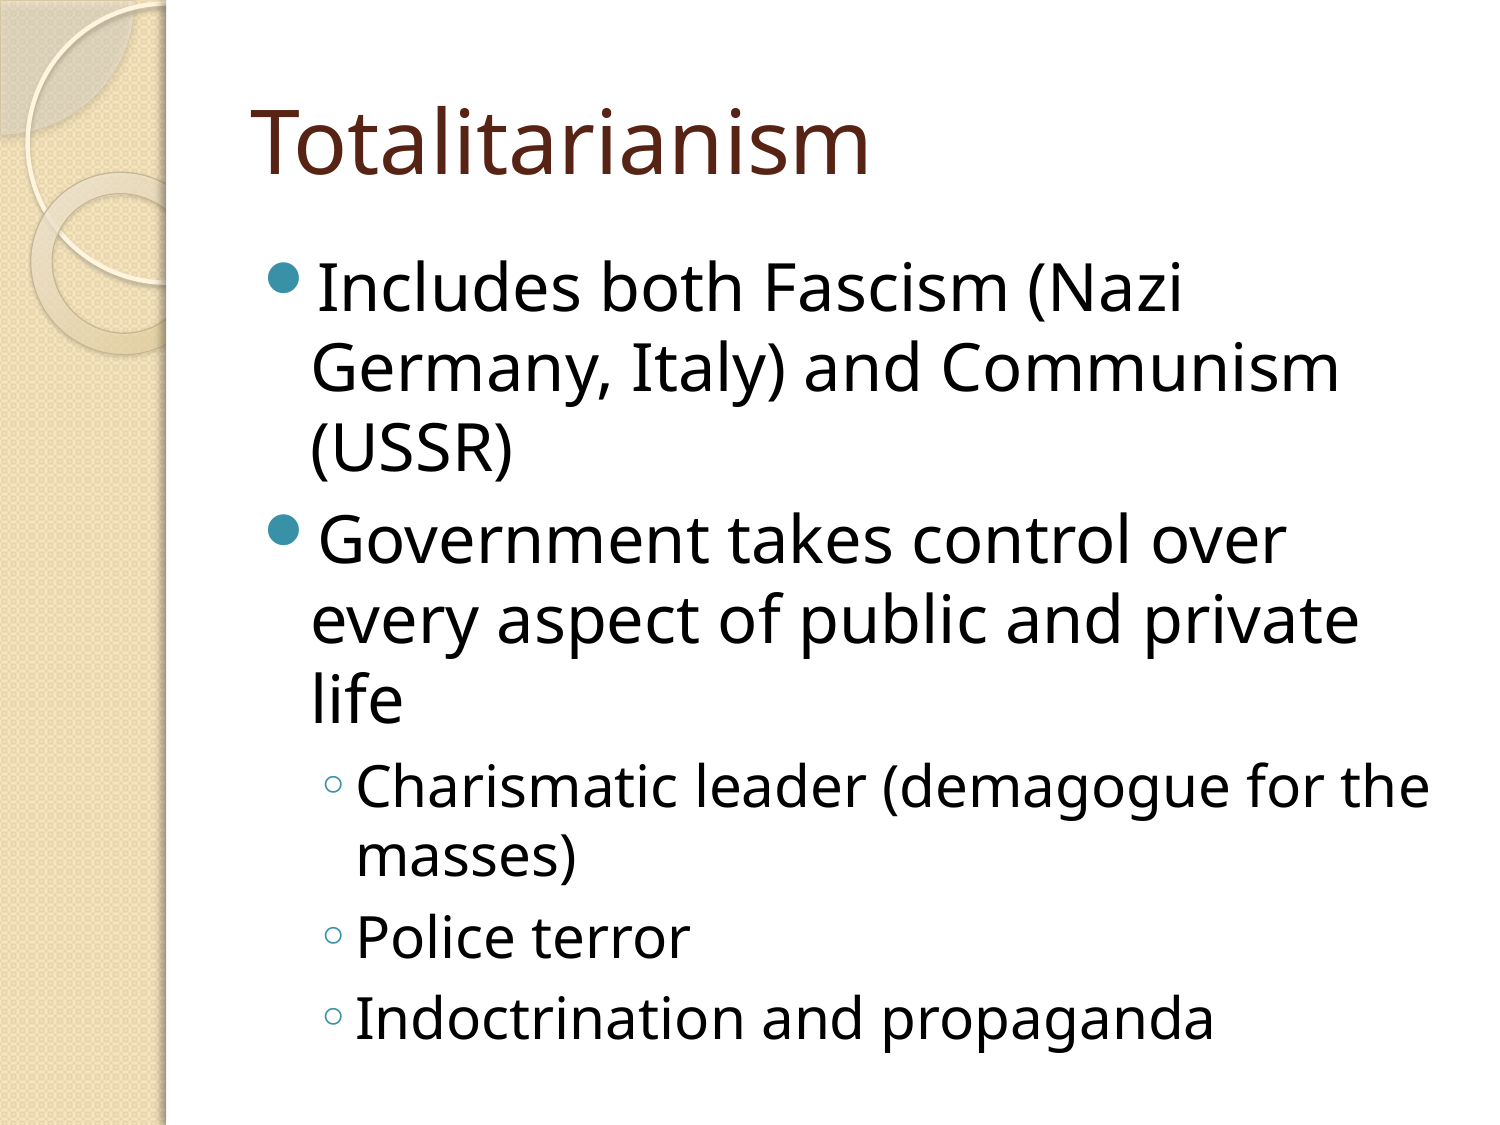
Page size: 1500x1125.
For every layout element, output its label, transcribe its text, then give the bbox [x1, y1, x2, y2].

title Totalitarianism [235, 45, 1466, 233]
list Includes both Fascism (Nazi Germany, Italy) and Communism (USSR) Government takes control over every aspect of public and private life Charismatic leader (demagogue for the masses) Police terror Indoctrination and propaganda [235, 237, 1466, 1025]
